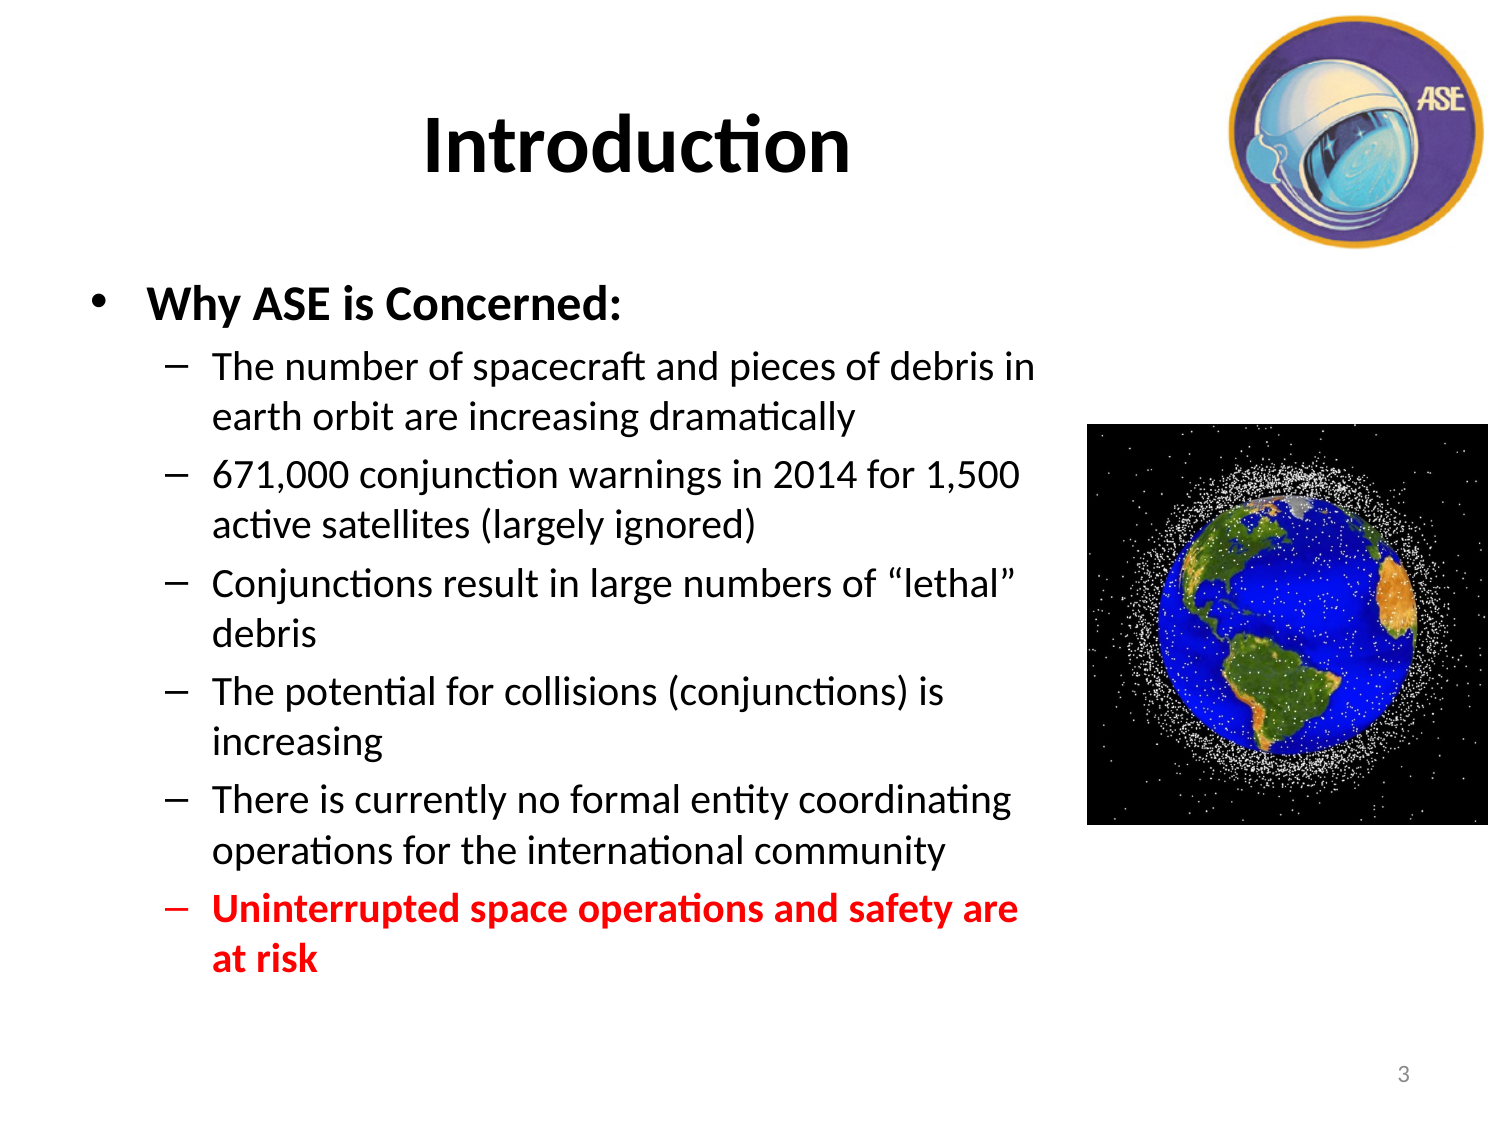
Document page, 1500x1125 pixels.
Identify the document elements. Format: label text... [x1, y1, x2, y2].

title Introduction [50, 45, 1225, 233]
picture [1087, 424, 1488, 826]
slide_number 3 [1074, 1042, 1425, 1103]
list Why ASE is Concerned: The number of spacecraft and pieces of debris in earth orbit are increasing dramatically 671,000 conjunction warnings in 2014 for 1,500 active satellites (largely ignored) Conjunctions result in large numbers of “lethal” debris The potential for collisions (conjunctions) is increasing There is currently no formal entity coordinating operations for the international community Uninterrupted space operations and safety are at risk [75, 262, 1074, 1103]
picture [1224, 12, 1488, 250]
